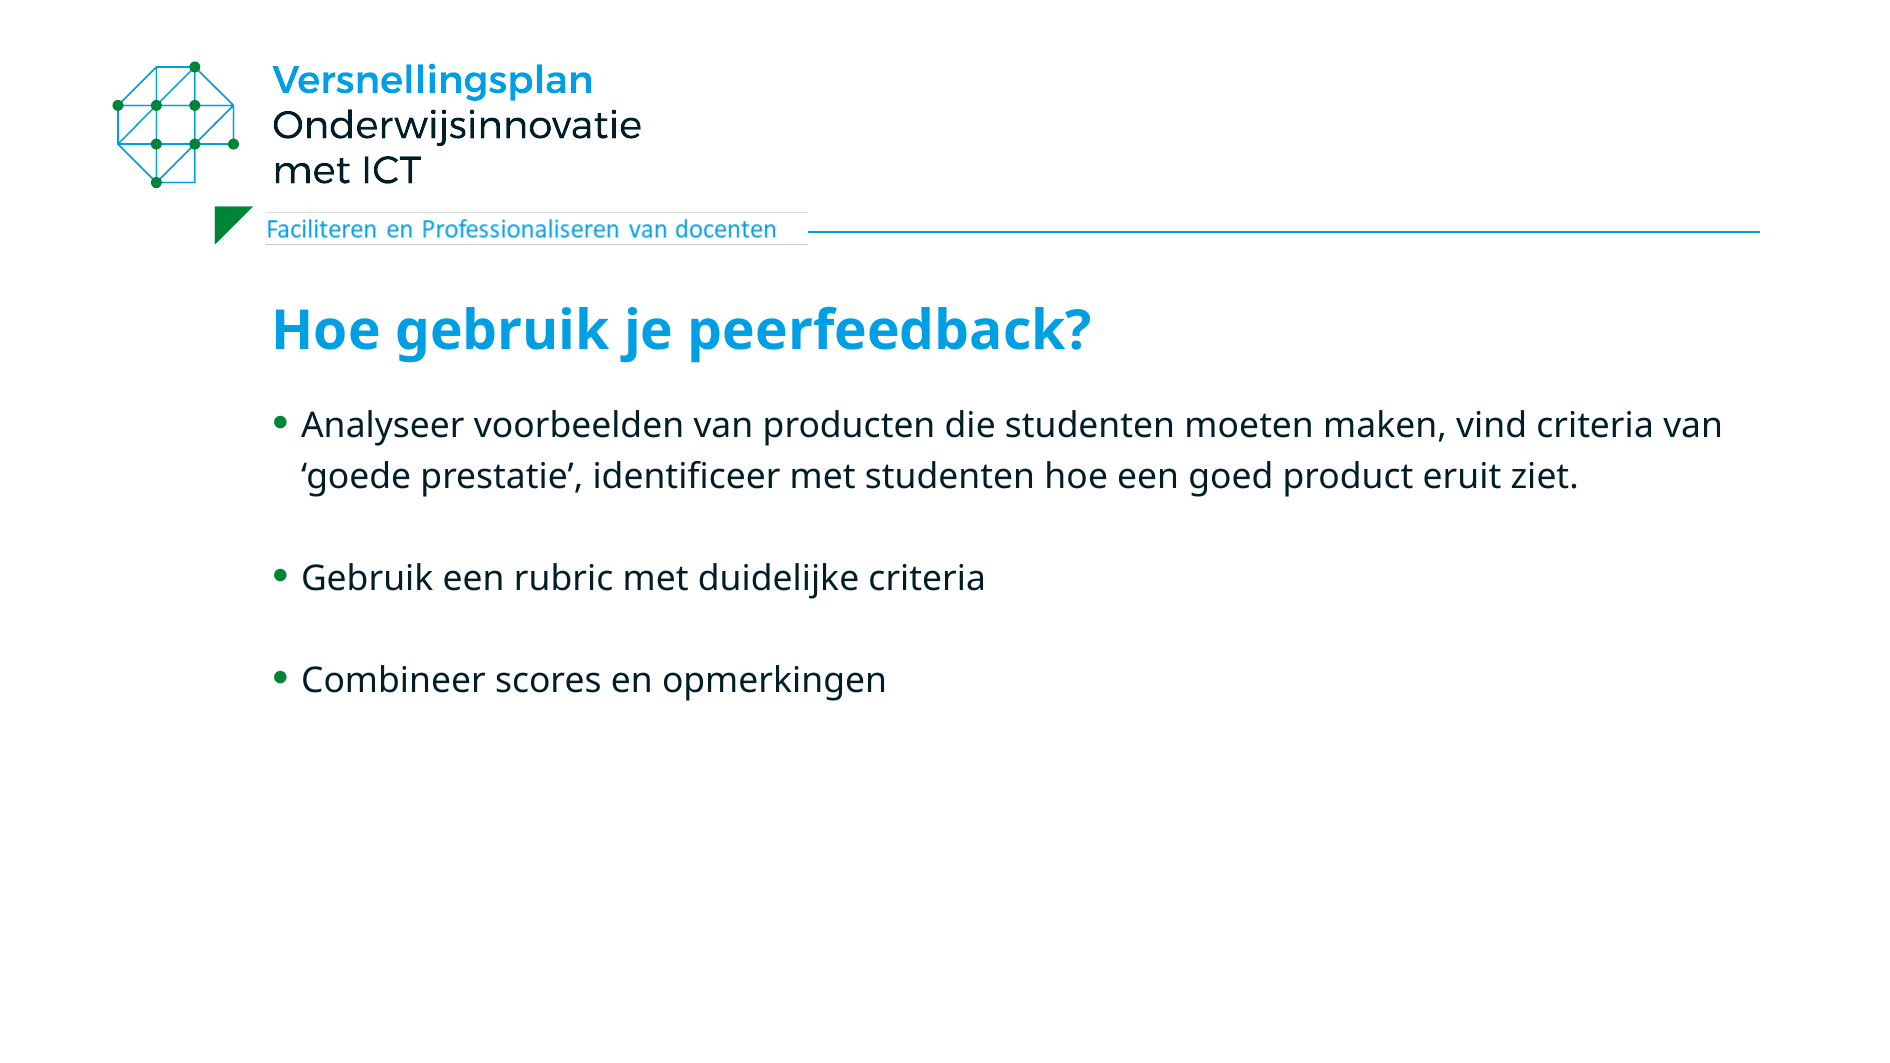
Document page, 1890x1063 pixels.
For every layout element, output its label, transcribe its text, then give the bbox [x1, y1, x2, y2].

title Hoe gebruik je peerfeedback? [271, 294, 1469, 356]
picture [0, 0, 808, 261]
list Analyseer voorbeelden van producten die studenten moeten maken, vind criteria van ‘goede prestatie’, identificeer met studenten hoe een goed product eruit ziet. Gebruik een rubric met duidelijke criteria Combineer scores en opmerkingen [271, 393, 1778, 1022]
